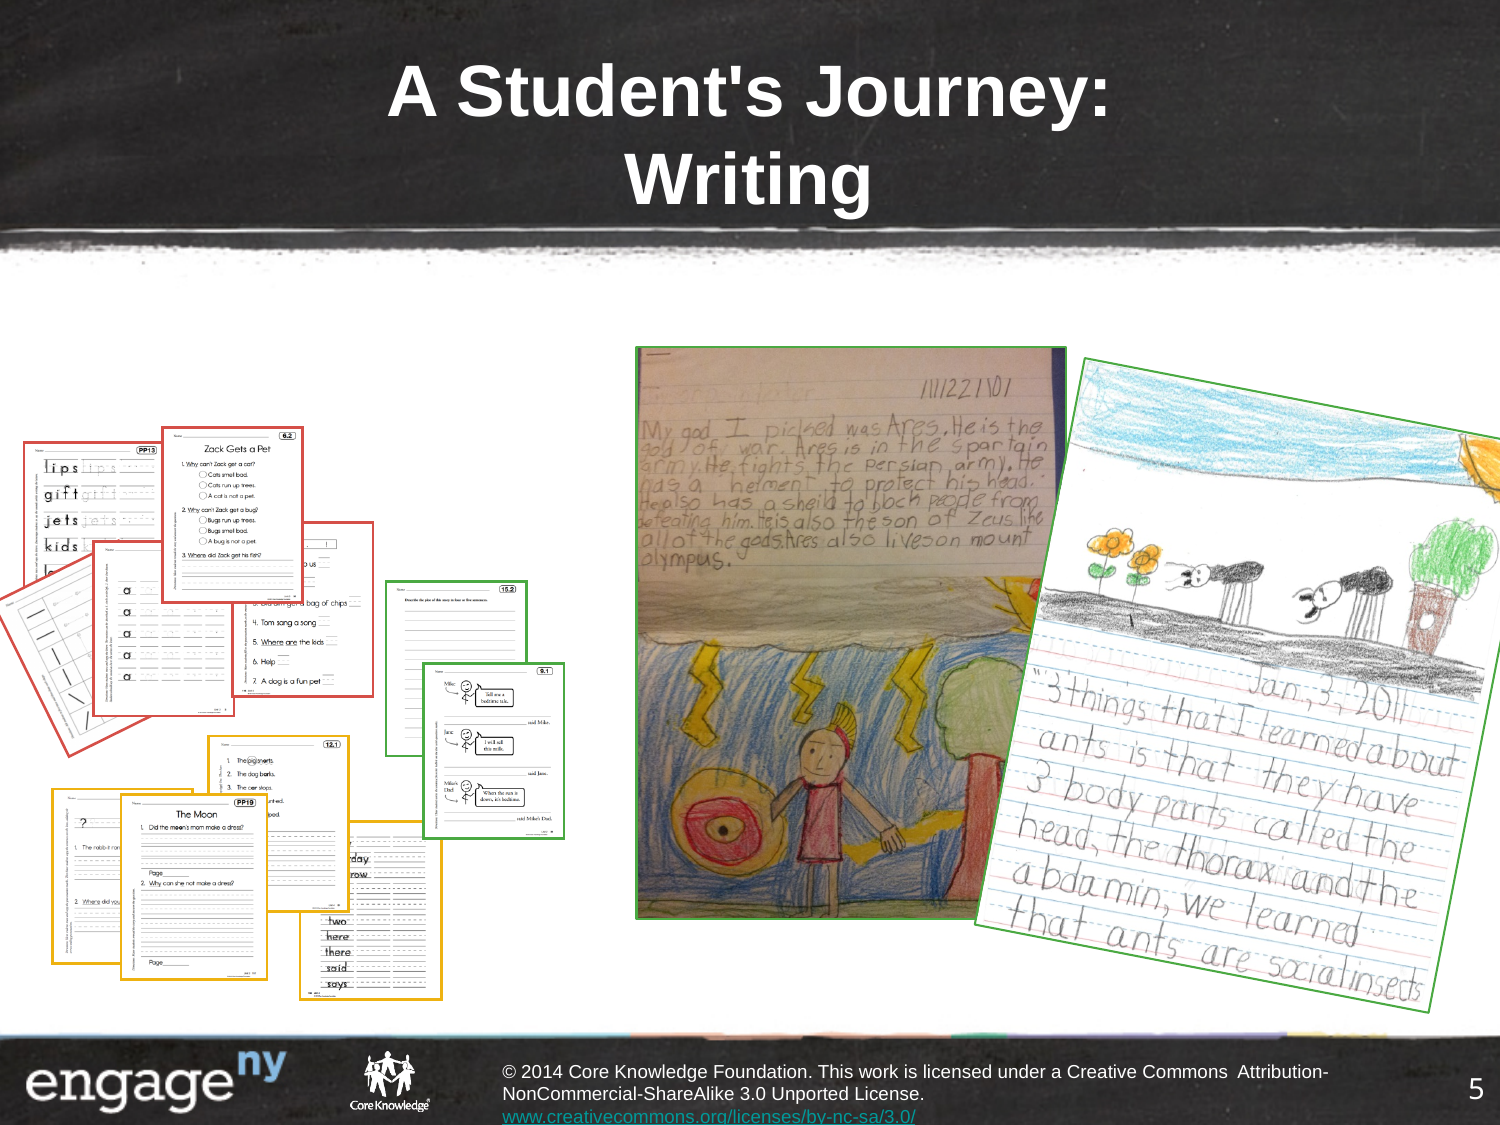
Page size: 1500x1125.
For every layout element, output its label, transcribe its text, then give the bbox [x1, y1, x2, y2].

picture [53, 582, 563, 999]
title A Student's Journey: Writing [75, 37, 1425, 225]
picture [0, 428, 372, 754]
picture [0, 1003, 1500, 1125]
slide_number 5 [1337, 1062, 1500, 1113]
picture [637, 347, 1500, 1011]
picture [0, 0, 1500, 293]
